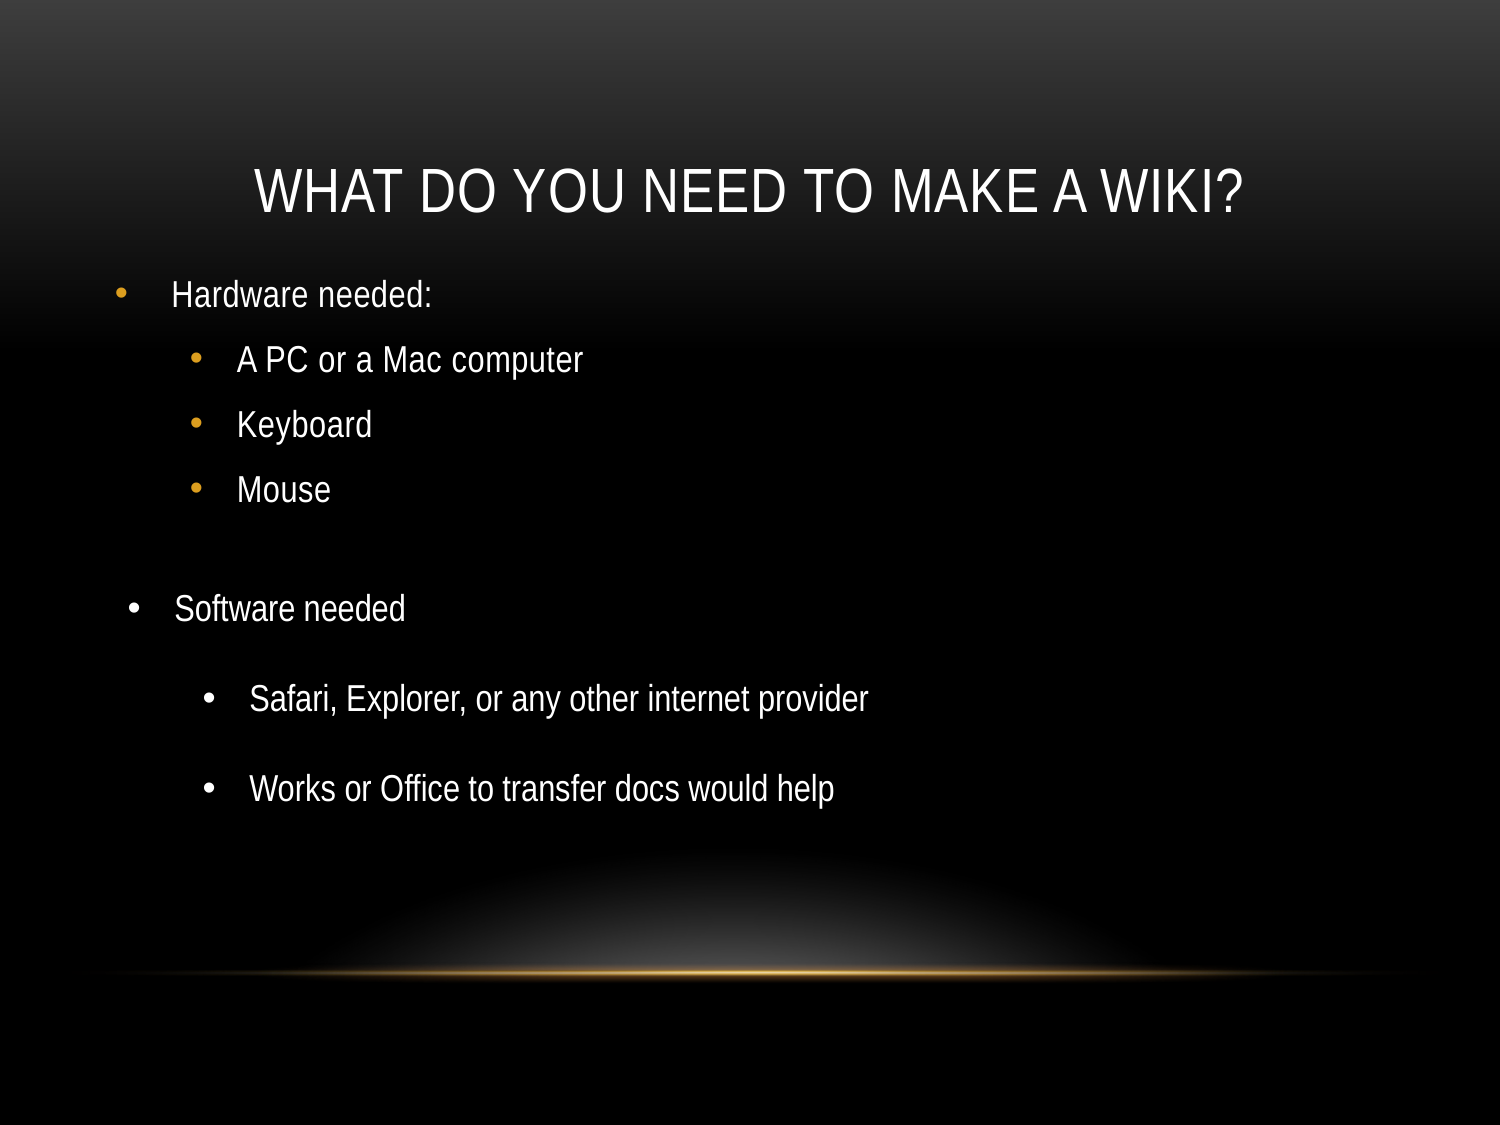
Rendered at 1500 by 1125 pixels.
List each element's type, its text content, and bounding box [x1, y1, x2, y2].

picture [0, 0, 1500, 1125]
text_box Software needed Safari, Explorer, or any other internet provider Works or Office to transfer docs would help [112, 577, 997, 817]
title What do you need to make a wiki? [99, 45, 1400, 233]
list Hardware needed: A PC or a Mac computer Keyboard Mouse [99, 262, 1400, 520]
